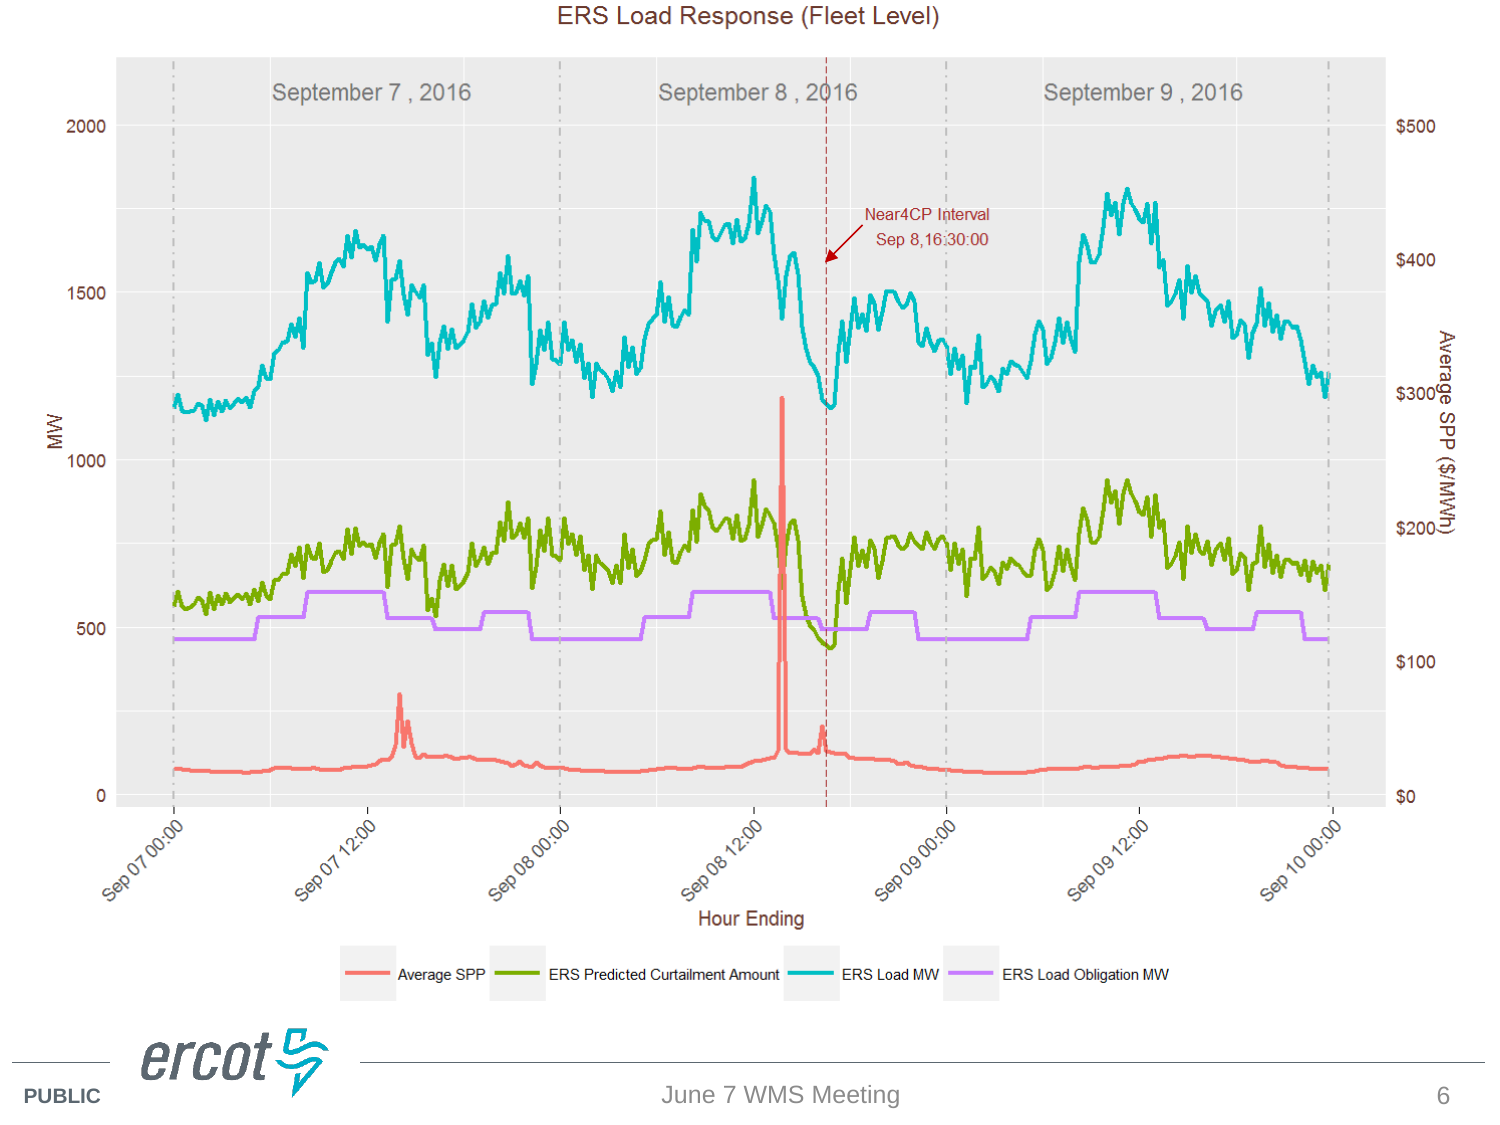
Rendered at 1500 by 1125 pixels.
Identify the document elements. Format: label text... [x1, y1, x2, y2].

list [39, 0, 1461, 1013]
slide_number 6 [1400, 1076, 1488, 1113]
footer June 7 WMS Meeting [450, 1074, 1113, 1113]
picture [137, 1024, 332, 1100]
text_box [824, 224, 863, 263]
